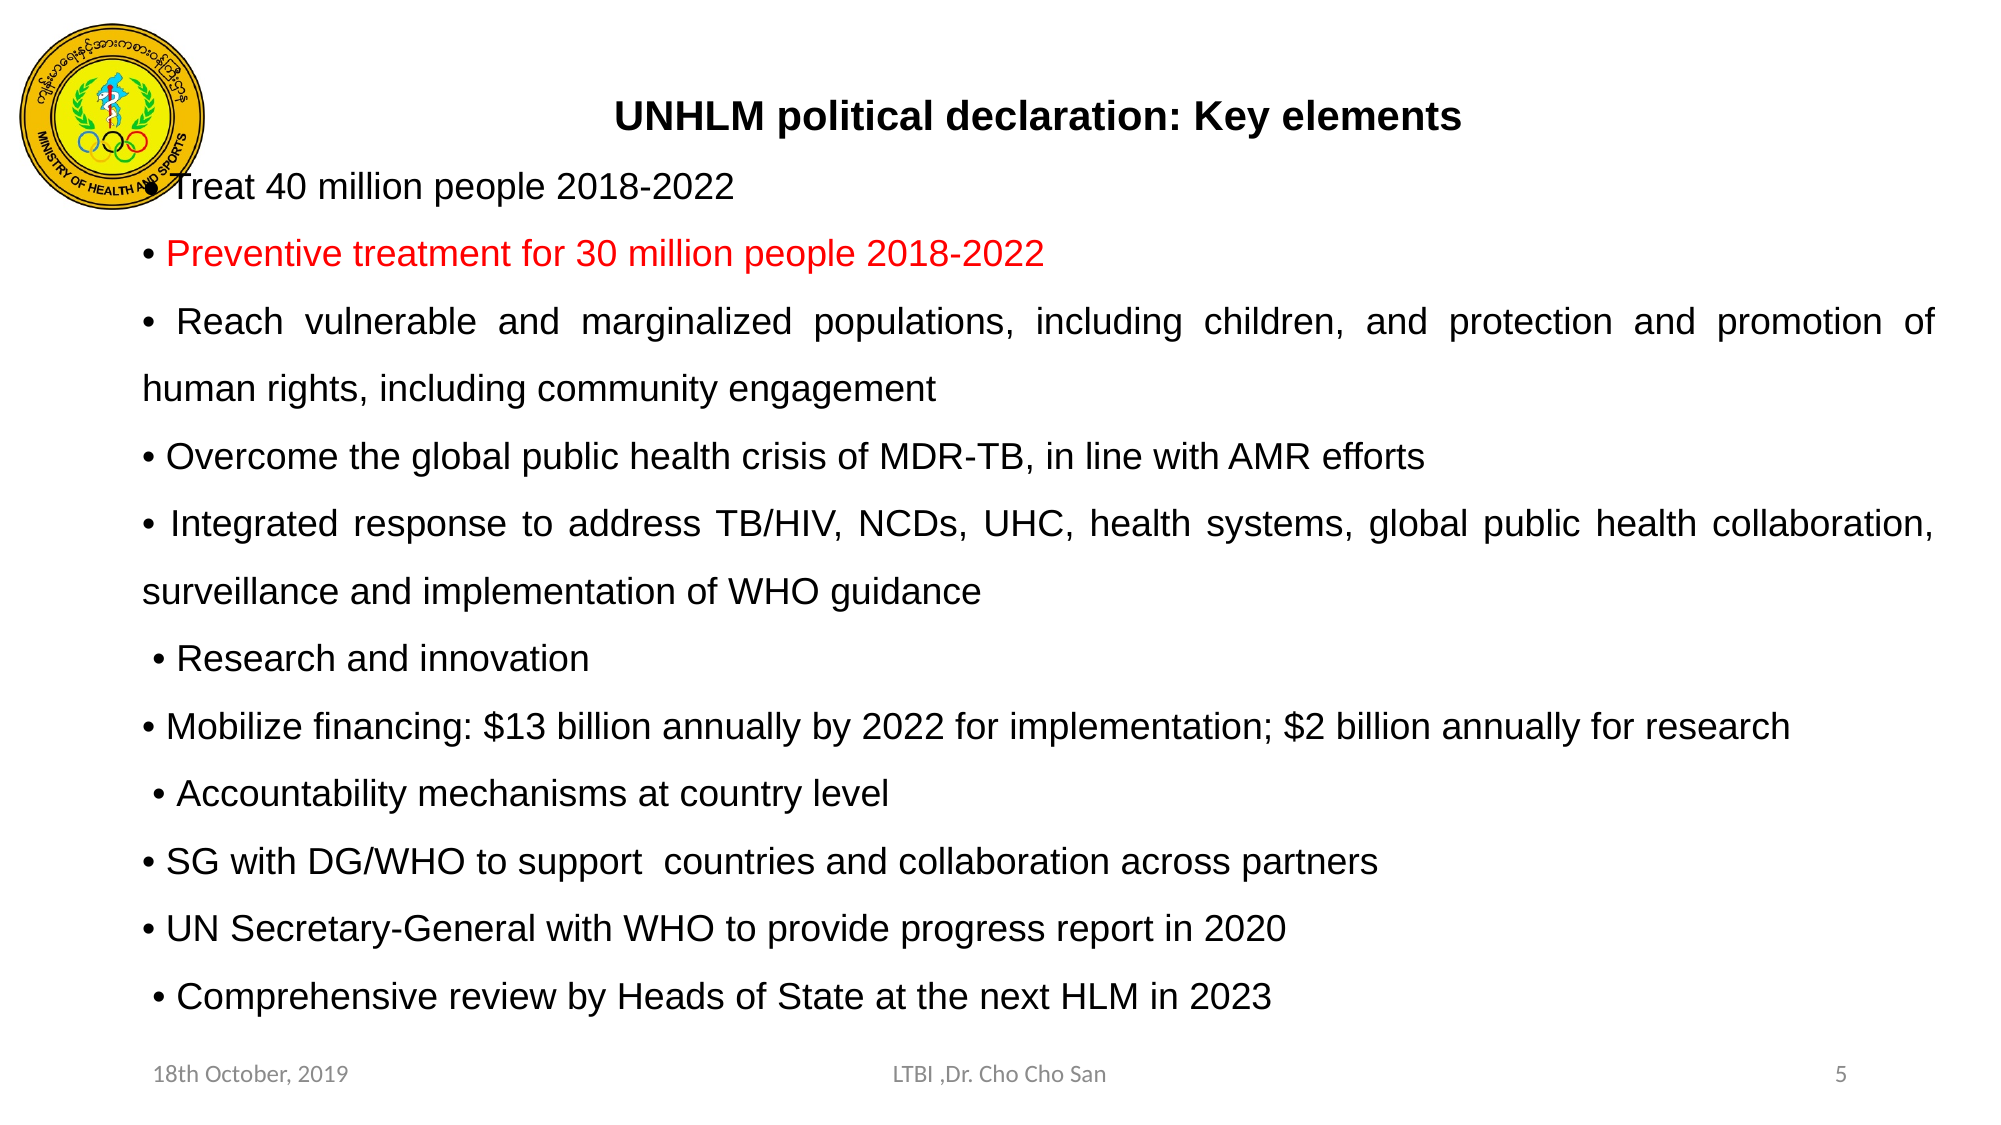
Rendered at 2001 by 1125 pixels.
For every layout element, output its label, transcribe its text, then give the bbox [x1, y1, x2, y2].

slide_number 5 [1412, 1042, 1863, 1103]
picture [19, 23, 205, 210]
text_box UNHLM political declaration: Key elements • Treat 40 million people 2018-2022 • Preventive treatment for 30 million people 2018-2022 • Reach vulnerable and marginalized populations, including children, and protection and promotion of human rights, including community engagement • Overcome the global public health crisis of MDR-TB, in line with AMR efforts • Integrated response to address TB/HIV, NCDs, UHC, health systems, global public health collaboration, surveillance and implementation of WHO guidance • Research and innovation • Mobilize financing: $13 billion annually by 2022 for implementation; $2 billion annually for research • Accountability mechanisms at country level • SG with DG/WHO to support countries and collaboration across partners • UN Secretary-General with WHO to provide progress report in 2020 • Comprehensive review by Heads of State at the next HLM in 2023 [127, 81, 1950, 1024]
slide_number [137, 1042, 588, 1103]
footer LTBI ,Dr. Cho Cho San [662, 1042, 1338, 1103]
